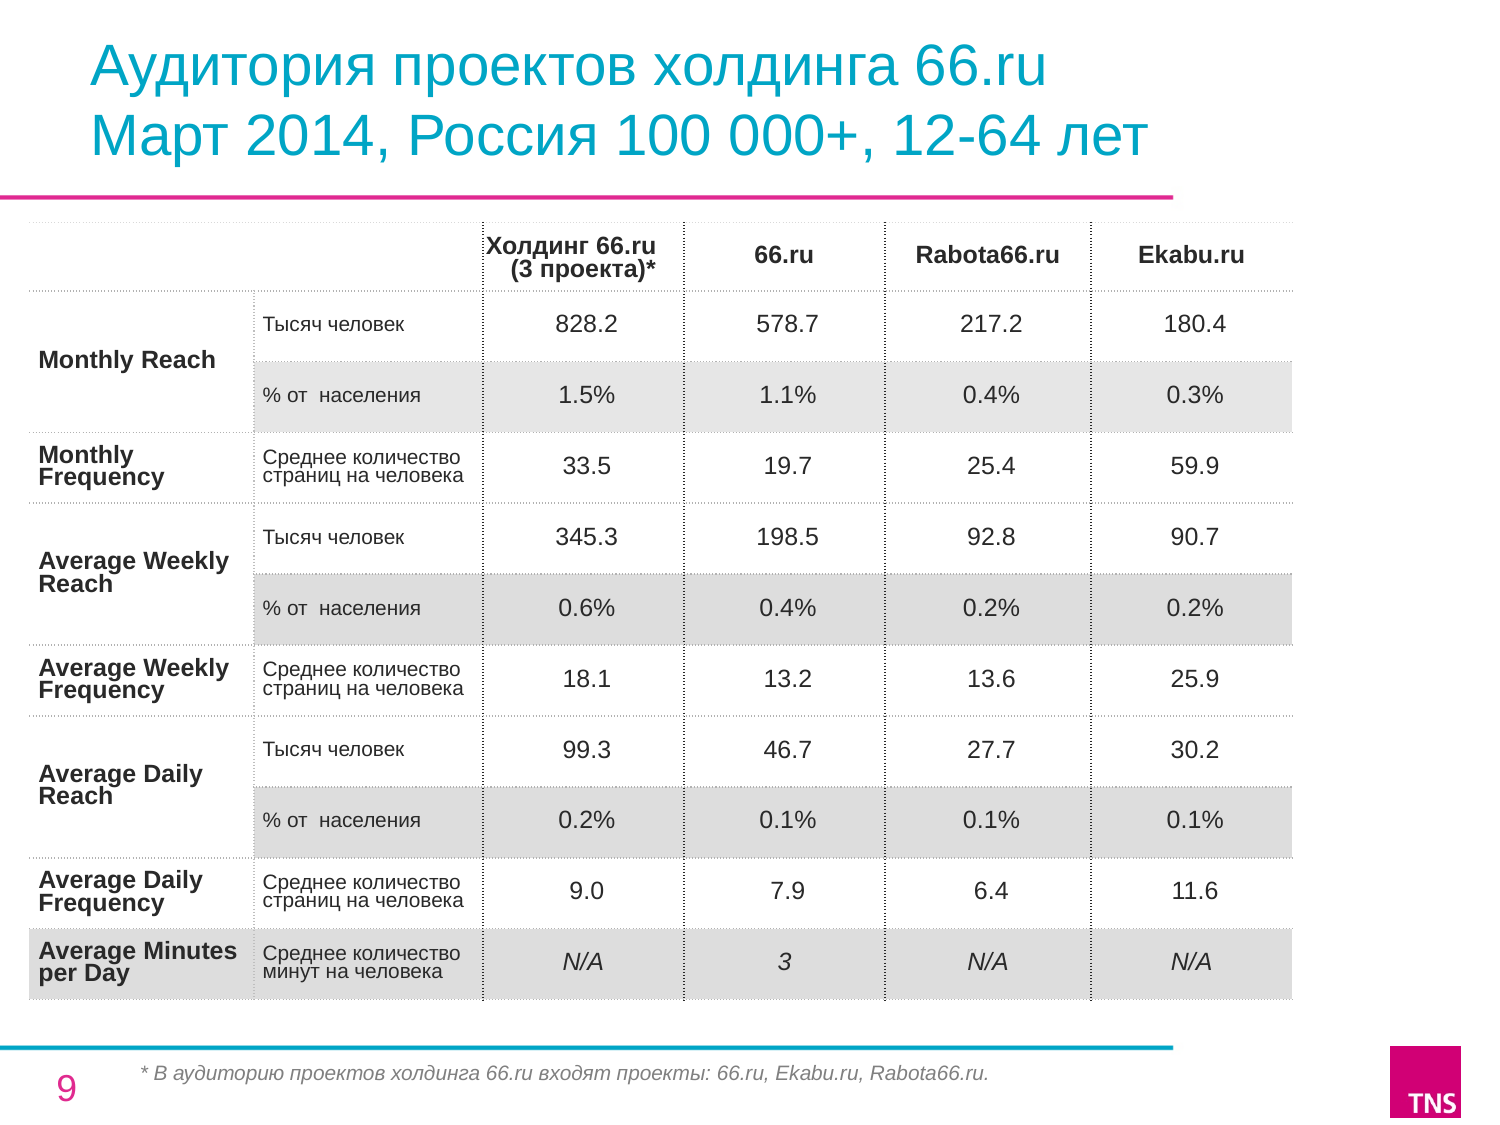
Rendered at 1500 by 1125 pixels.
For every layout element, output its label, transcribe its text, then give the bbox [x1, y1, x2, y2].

table_cell 30.2 [1091, 716, 1292, 787]
table_cell N/A [483, 929, 684, 999]
text_box * В аудиторию проектов холдинга 66.ru входят проекты: 66.ru, Ekabu.ru, Rabota66.ru. [124, 1052, 1463, 1092]
table_cell 27.7 [885, 716, 1091, 787]
table_cell 0.2% [483, 787, 684, 858]
table_cell Average Daily Reach [29, 716, 254, 858]
table_header [29, 223, 483, 291]
table_cell 33.5 [483, 432, 684, 503]
table_cell Average Weekly Frequency [29, 645, 254, 716]
table_cell Average Minutes per Day [29, 929, 254, 999]
table_cell N/A [1091, 929, 1292, 999]
table_cell 92.8 [885, 503, 1091, 574]
table_cell 99.3 [483, 716, 684, 787]
table_cell 0.2% [885, 574, 1091, 645]
table_cell 0.6% [483, 574, 684, 645]
table_cell N/A [885, 929, 1091, 999]
table_cell Среднее количество страниц на человека [254, 645, 483, 716]
table_cell % от населения [254, 787, 483, 858]
table_cell 0.1% [1091, 787, 1292, 858]
slide_number 9 [40, 1055, 392, 1125]
table_cell 11.6 [1091, 858, 1292, 929]
table_cell 19.7 [684, 432, 885, 503]
table_header Холдинг 66.ru (3 проекта)* [483, 223, 684, 291]
table_cell Тысяч человек [254, 503, 483, 574]
table_cell Среднее количество минут на человека [254, 929, 483, 999]
table_cell 0.2% [1091, 574, 1292, 645]
table_cell 13.6 [885, 645, 1091, 716]
table_cell % от населения [254, 574, 483, 645]
table_cell 3 [684, 929, 885, 999]
table_cell 0.3% [1091, 362, 1292, 432]
table_cell 13.2 [684, 645, 885, 716]
picture [0, 0, 1500, 1125]
table_cell 198.5 [684, 503, 885, 574]
table_cell Среднее количество страниц на человека [254, 858, 483, 929]
table_cell 217.2 [885, 291, 1091, 362]
table_cell 25.9 [1091, 645, 1292, 716]
table_cell 828.2 [483, 291, 684, 362]
table_cell 6.4 [885, 858, 1091, 929]
table_cell Monthly Reach [29, 291, 254, 432]
table_cell 345.3 [483, 503, 684, 574]
table_header Rabota66.ru [885, 223, 1091, 291]
table_cell % от населения [254, 362, 483, 432]
table_cell 59.9 [1091, 432, 1292, 503]
table_cell 25.4 [885, 432, 1091, 503]
table_cell 90.7 [1091, 503, 1292, 574]
table_cell 18.1 [483, 645, 684, 716]
table_cell Average Weekly Reach [29, 503, 254, 645]
table_cell 0.4% [684, 574, 885, 645]
table_cell 9.0 [483, 858, 684, 929]
table_cell 7.9 [684, 858, 885, 929]
table_header 66.ru [684, 223, 885, 291]
table_cell Тысяч человек [254, 291, 483, 362]
table_header Ekabu.ru [1091, 223, 1292, 291]
title Аудитория проектов холдинга 66.ru Март 2014, Россия 100 000+, 12-64 лет [74, 8, 1476, 187]
table_cell 0.1% [684, 787, 885, 858]
table_cell 578.7 [684, 291, 885, 362]
table_cell 0.4% [885, 362, 1091, 432]
table_cell Среднее количество страниц на человека [254, 432, 483, 503]
table_cell 1.5% [483, 362, 684, 432]
table_cell Тысяч человек [254, 716, 483, 787]
table_cell Monthly Frequency [29, 432, 254, 503]
table_cell 1.1% [684, 362, 885, 432]
table_cell 46.7 [684, 716, 885, 787]
table_cell 180.4 [1091, 291, 1292, 362]
table_cell 0.1% [885, 787, 1091, 858]
table_cell Average Daily Frequency [29, 858, 254, 929]
